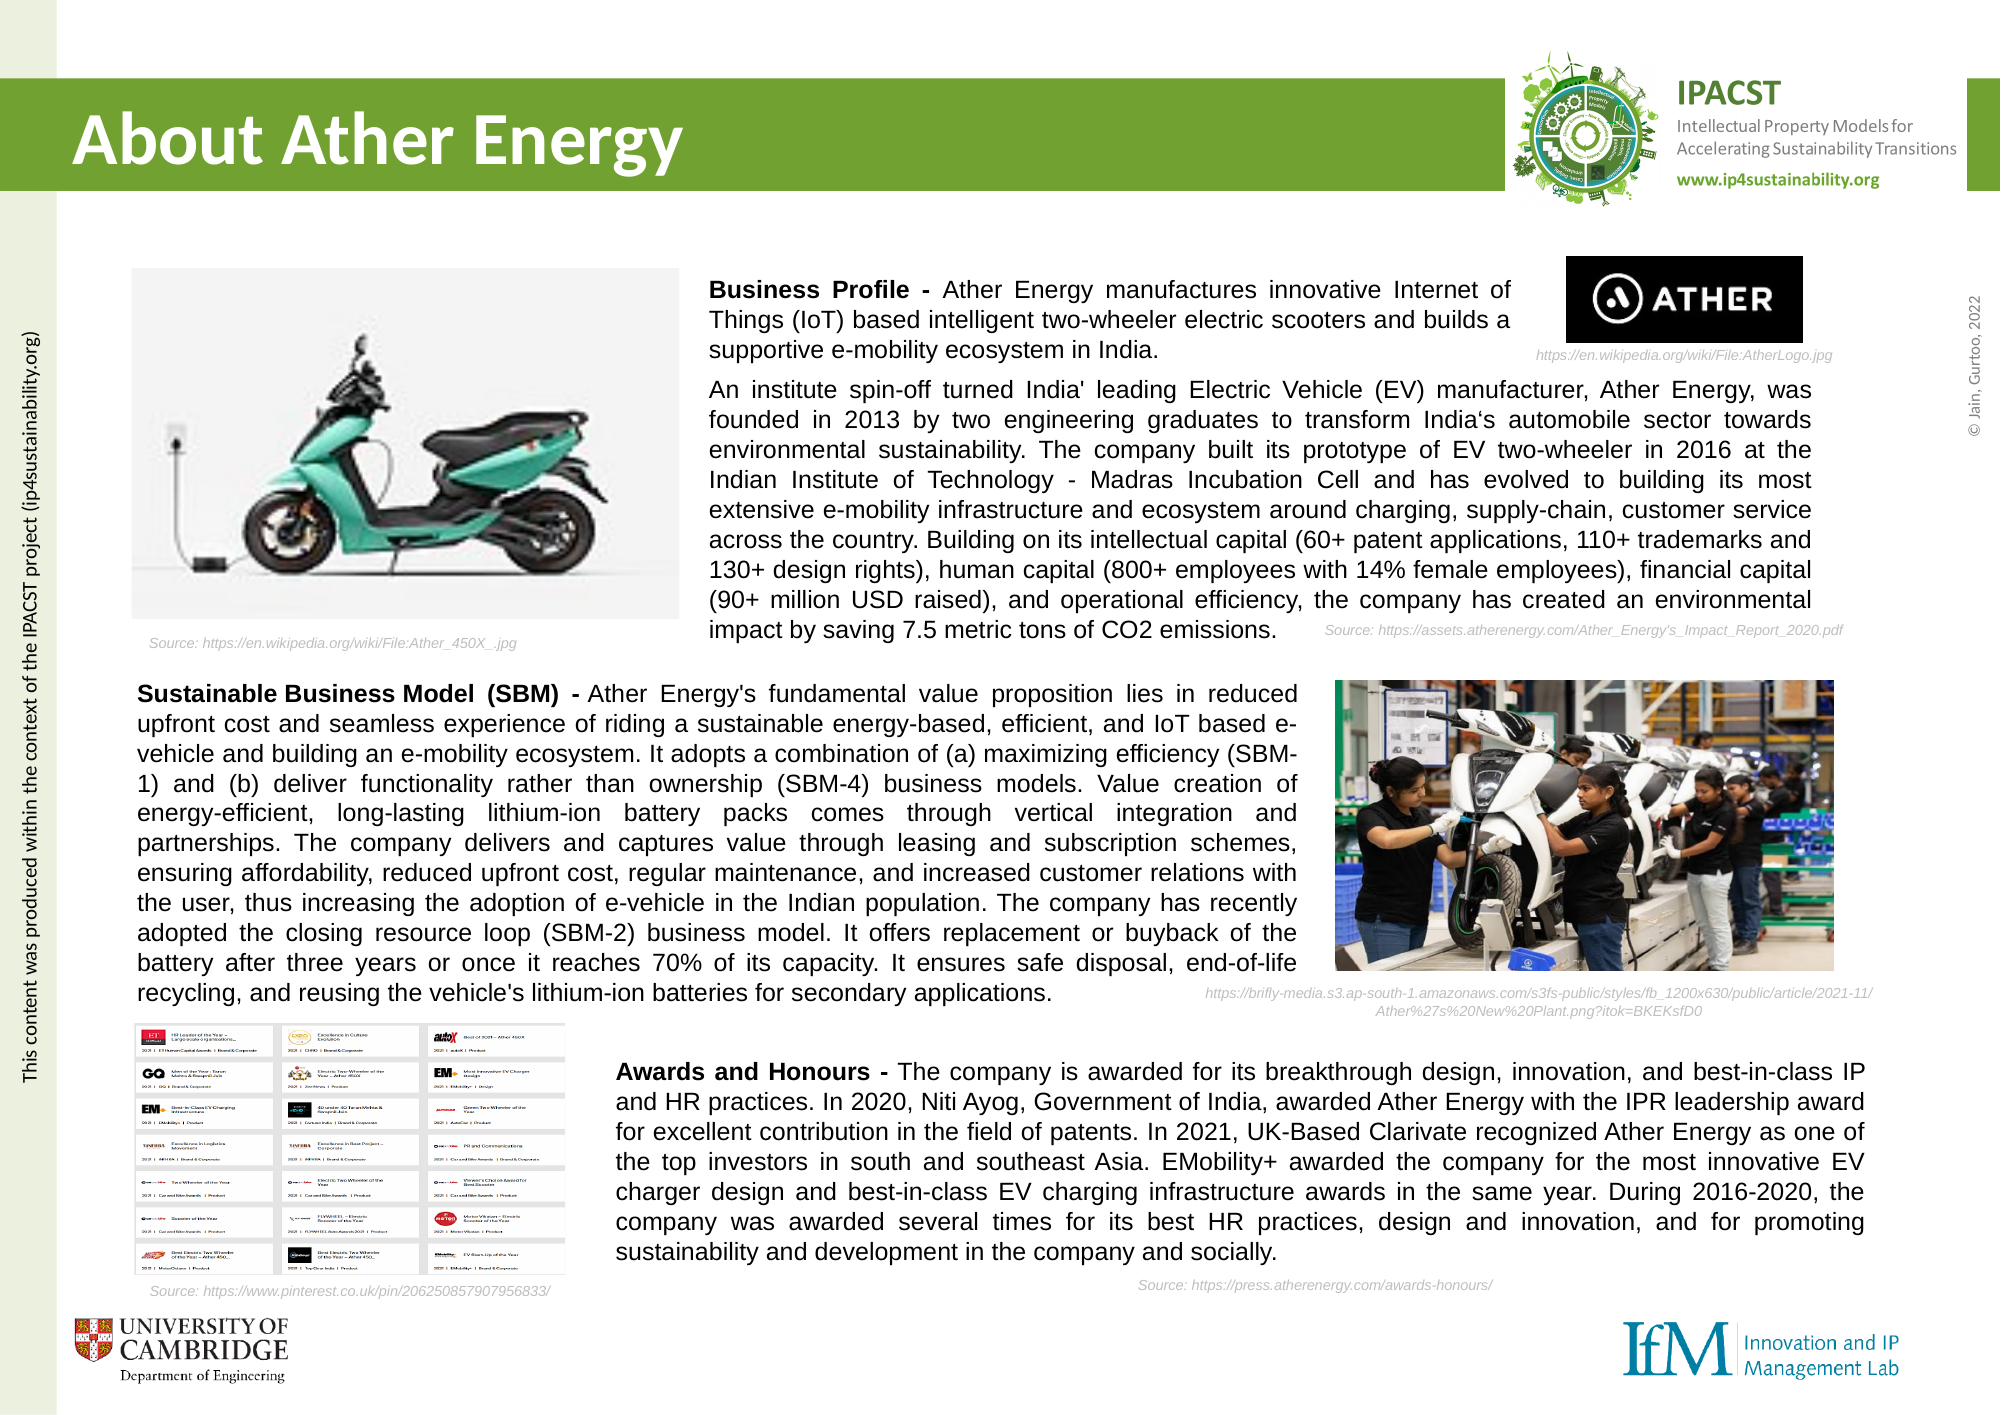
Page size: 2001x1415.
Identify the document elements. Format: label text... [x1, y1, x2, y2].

text_box About Ather Energy [1968, 77, 2000, 192]
text_box Source: https://press.atherenergy.com/awards-honours/ [993, 1268, 1638, 1301]
picture [1566, 256, 1803, 343]
picture [131, 268, 680, 619]
text_box Source: https://www.pinterest.co.uk/pin/206250857907956833/ [121, 1274, 566, 1307]
picture [1677, 1322, 1715, 1362]
picture [1504, 43, 1968, 216]
picture [1637, 1322, 1663, 1373]
text_box Sustainable Business Model (SBM) - Ather Energy's fundamental value proposition lies in reduced upfront cost and seamless experience of riding a sustainable energy-based, efficient, and IoT based e-vehicle and building an e-mobility ecosystem. It adopts a combination of (a) maximizing efficiency (SBM-1) and (b) deliver functionality rather than ownership (SBM-4) business models. Value creation of energy-efficient, long-lasting lithium-ion battery packs comes through vertical integration and partnerships. The company delivers and captures value through leasing and subscription schemes, ensuring affordability, reduced upfront cost, regular maintenance, and increased customer relations with the user, thus increasing the adoption of e-vehicle in the Indian population. The company has recently adopted the closing resource loop (SBM-2) business model. It offers replacement or buyback of the battery after three years or once it reaches 70% of its capacity. It ensures safe disposal, end-of-life recycling, and reusing the vehicle's lithium-ion batteries for secondary applications. [121, 669, 1316, 1004]
text_box About Ather Energy [0, 77, 1504, 192]
text_box An institute spin-off turned India' leading Electric Vehicle (EV) manufacturer, Ather Energy, was founded in 2013 by two engineering graduates to transform India‘s automobile sector towards environmental sustainability. The company built its prototype of EV two-wheeler in 2016 at the Indian Institute of Technology - Madras Incubation Cell and has evolved to building its most extensive e-mobility infrastructure and ecosystem around charging, supply-chain, customer service across the country. Building on its intellectual capital (60+ patent applications, 110+ trademarks and 130+ design rights), human capital (800+ employees with 14% female employees), financial capital (90+ million USD raised), and operational efficiency, the company has created an environmental impact by saving 7.5 metric tons of CO2 emissions. [693, 370, 1830, 581]
picture [74, 1317, 288, 1386]
picture [1623, 1322, 1905, 1380]
text_box https://brifly-media.s3.ap-south-1.amazonaws.com/s3fs-public/styles/fb_1200x630/public/article/2021-11/Ather%27s%20New%20Plant.png?itok=BKEKsfD0 [1178, 976, 1900, 1027]
picture [1623, 1325, 1629, 1373]
picture [134, 1023, 566, 1275]
picture [1335, 680, 1834, 972]
text_box Business Profile - Ather Energy manufactures innovative Internet of Things (IoT) based intelligent two-wheeler electric scooters and builds a supportive e-mobility ecosystem in India. [693, 265, 1528, 370]
text_box https://en.wikipedia.org/wiki/File:AtherLogo.jpg [1469, 338, 1900, 371]
text_box Awards and Honours - The company is awarded for its breakthrough design, innovation, and best-in-class IP and HR practices. In 2020, Niti Ayog, Government of India, awarded Ather Energy with the IPR leadership award for excellent contribution in the field of patents. In 2021, UK-Based Clarivate recognized Ather Energy as one of the top investors in south and southeast Asia. EMobility+ awarded the company for the most innovative EV charger design and best-in-class EV charging infrastructure awards in the same year. During 2016-2020, the company was awarded several times for its best HR practices, design and innovation, and for promoting sustainability and development in the company and socially. [600, 1047, 1884, 1297]
text_box Source: https://assets.atherenergy.com/Ather_Energy's_Impact_Report_2020.pdf [1261, 613, 1906, 646]
text_box Source: https://en.wikipedia.org/wiki/File:Ather_450X_.jpg [134, 626, 769, 659]
picture [1652, 1325, 1669, 1373]
